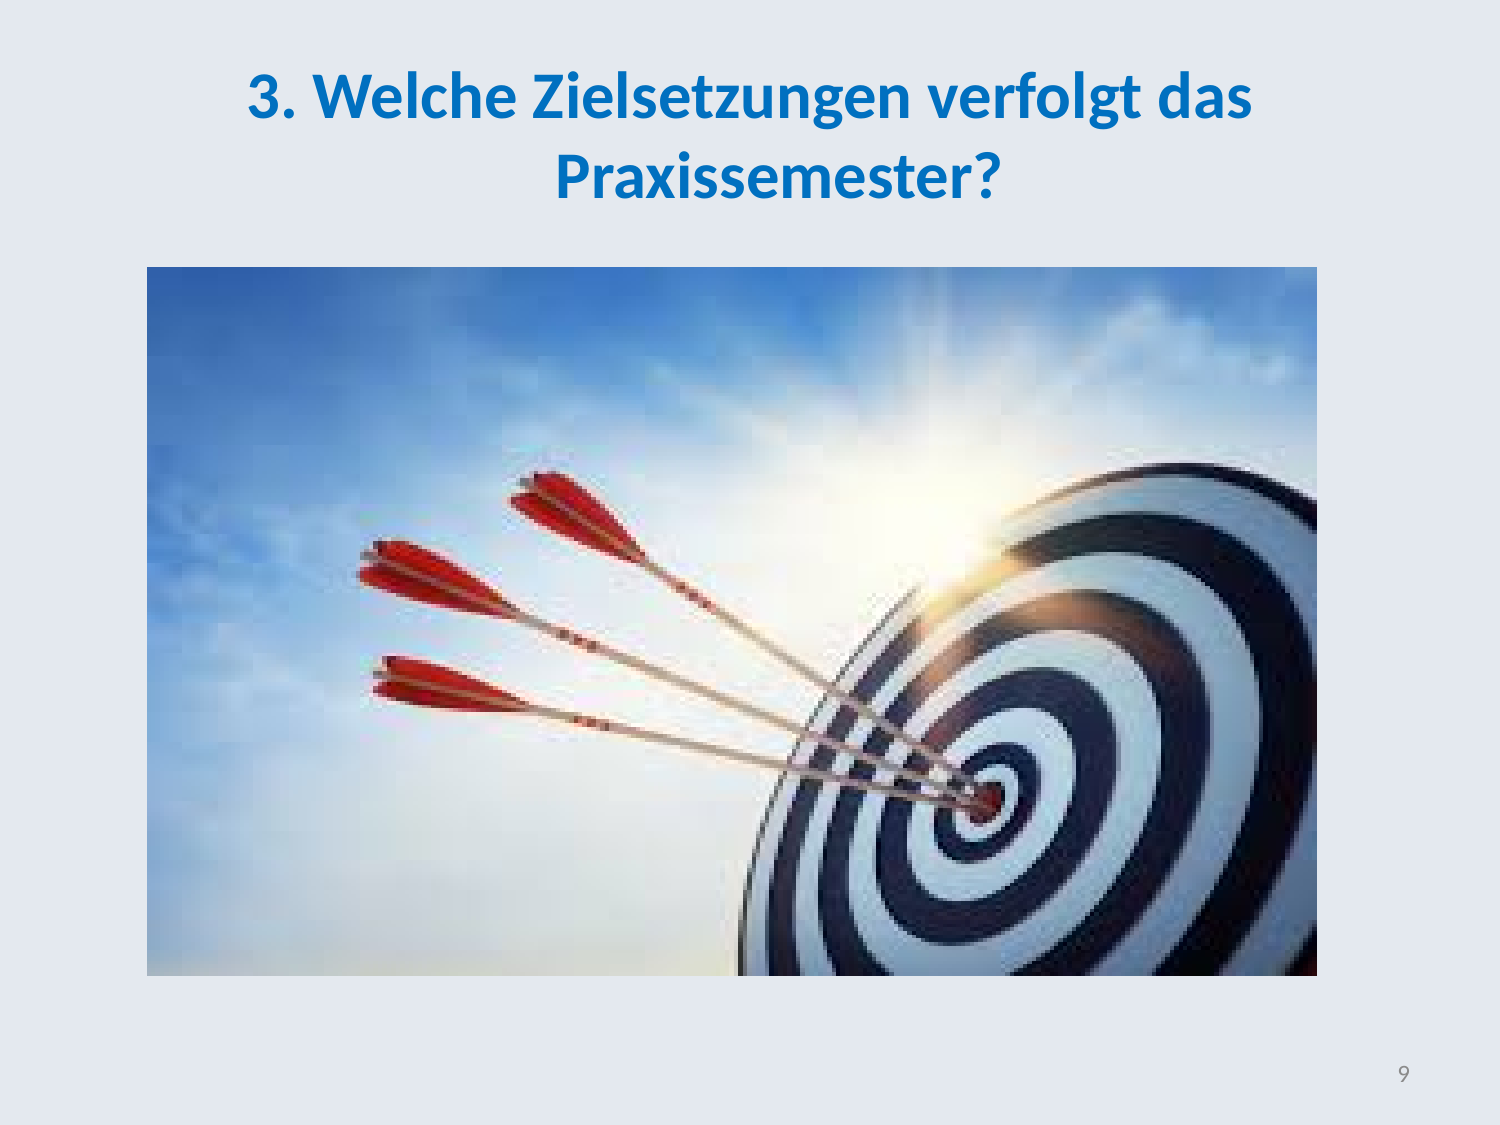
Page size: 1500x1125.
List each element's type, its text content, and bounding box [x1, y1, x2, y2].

picture [147, 266, 1318, 977]
slide_number 9 [1074, 1042, 1425, 1103]
title 3. Welche Zielsetzungen verfolgt das Praxissemester? [0, 30, 1500, 233]
